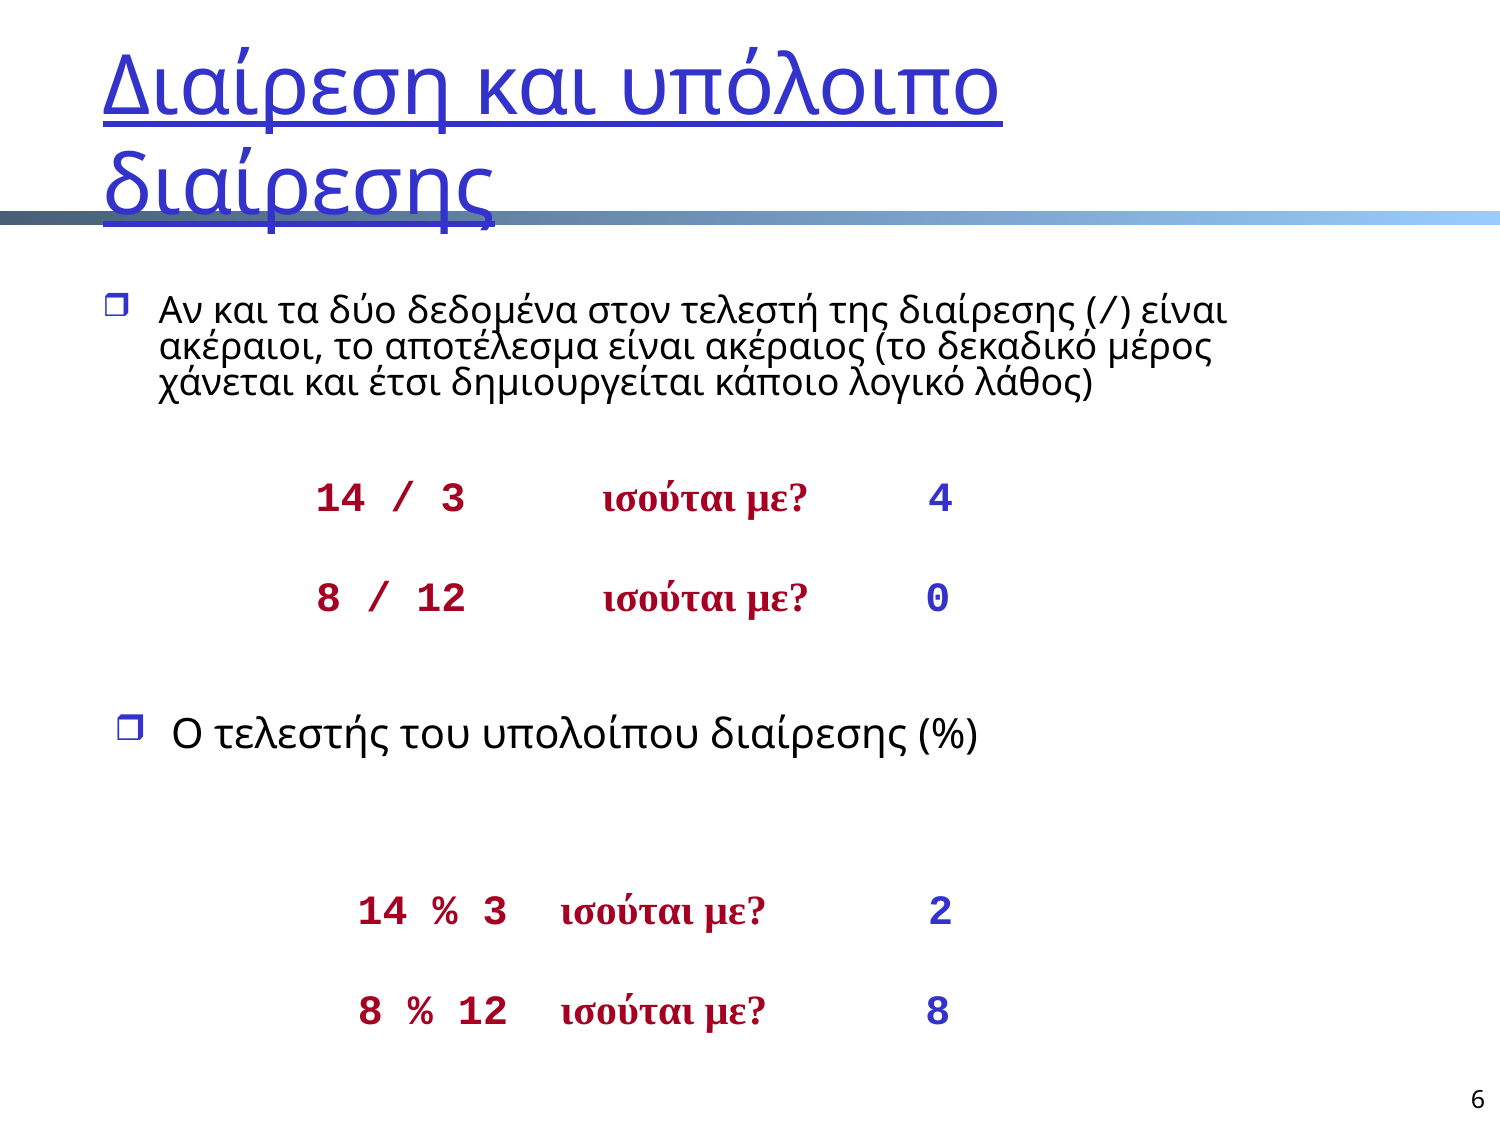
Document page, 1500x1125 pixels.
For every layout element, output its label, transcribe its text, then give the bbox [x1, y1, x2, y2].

list Αν και τα δύο δεδομένα στον τελεστή της διαίρεσης (/) είναι ακέραιοι, το αποτέλεσμα είναι ακέραιος (το δεκαδικό μέρος χάνεται και έτσι δημιουργείται κάποιο λογικό λάθος) [87, 287, 1363, 407]
text_box 8 % 12 ισούται με? [343, 975, 783, 1040]
text_box Ο τελεστής του υπολοίπου διαίρεσης (%) [99, 699, 1463, 825]
text_box 8 / 12 ισούται με? [301, 562, 825, 628]
text_box 2 [913, 875, 968, 940]
text_box 14 % 3 ισούται με? [342, 875, 782, 940]
slide_number 6 [1150, 1049, 1500, 1125]
text_box 14 / 3 ισούται με? [300, 462, 824, 528]
text_box 8 [910, 975, 966, 1040]
text_box 0 [910, 562, 966, 628]
title Διαίρεση και υπόλοιπο διαίρεσης [87, 37, 1363, 225]
text_box 4 [913, 462, 968, 528]
